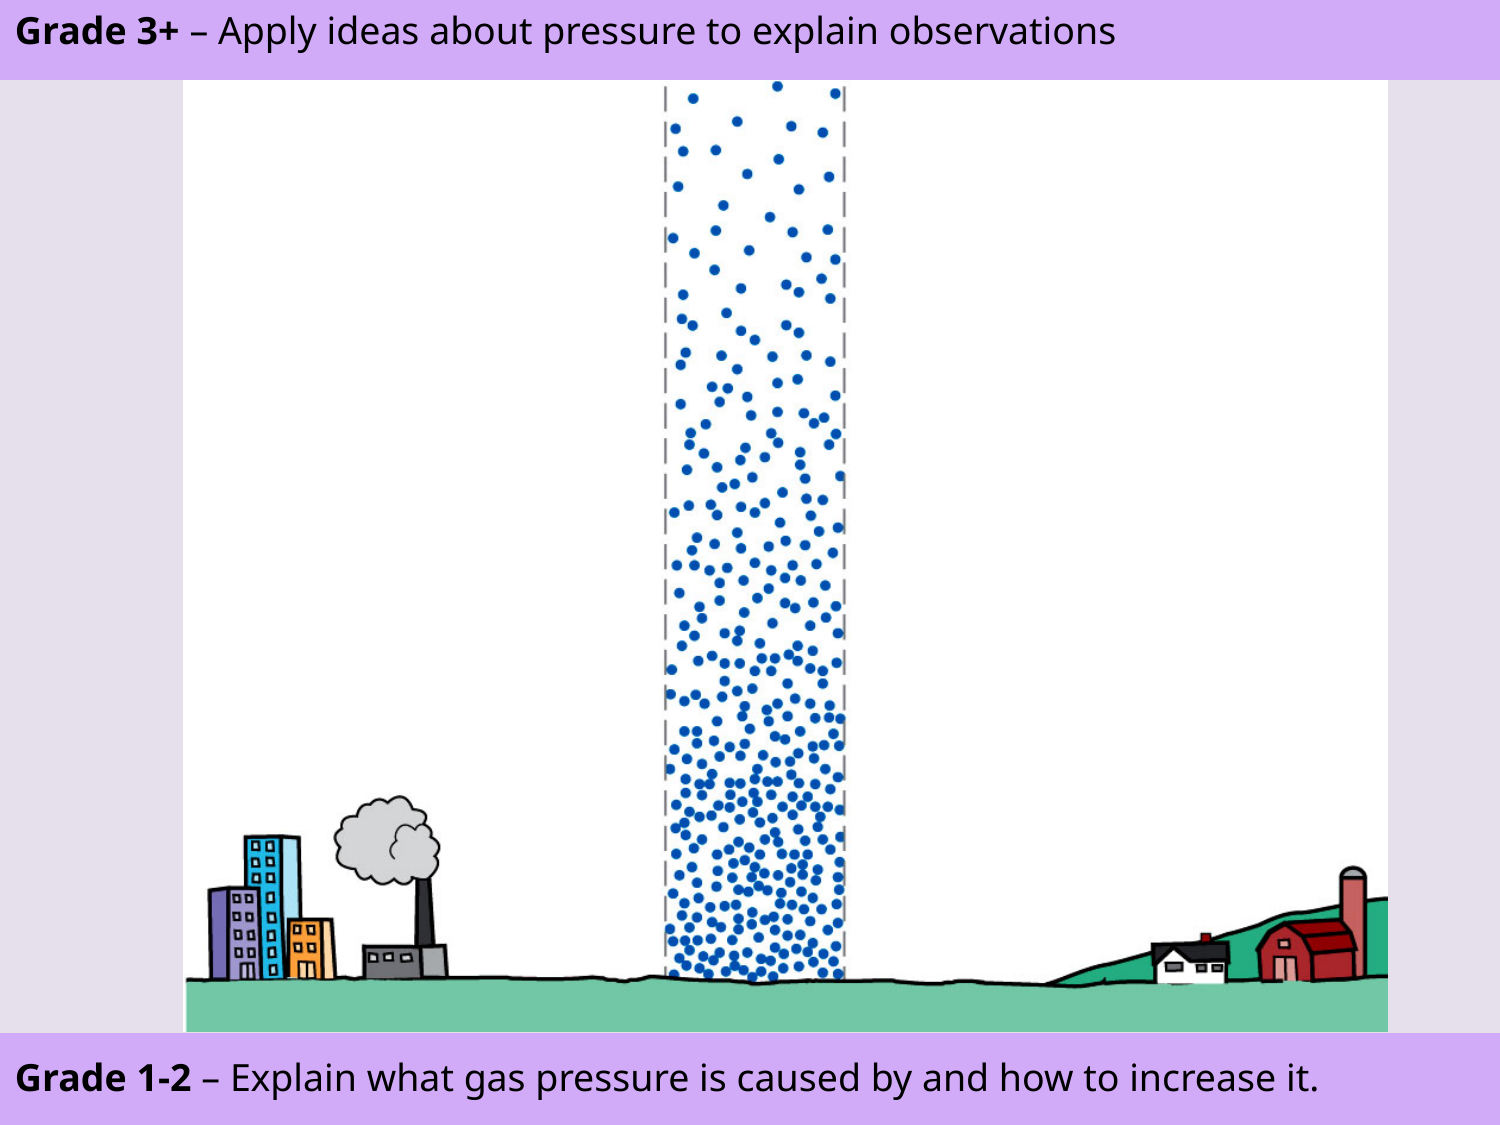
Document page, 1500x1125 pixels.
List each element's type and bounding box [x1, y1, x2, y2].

text_box [0, 0, 1500, 1125]
